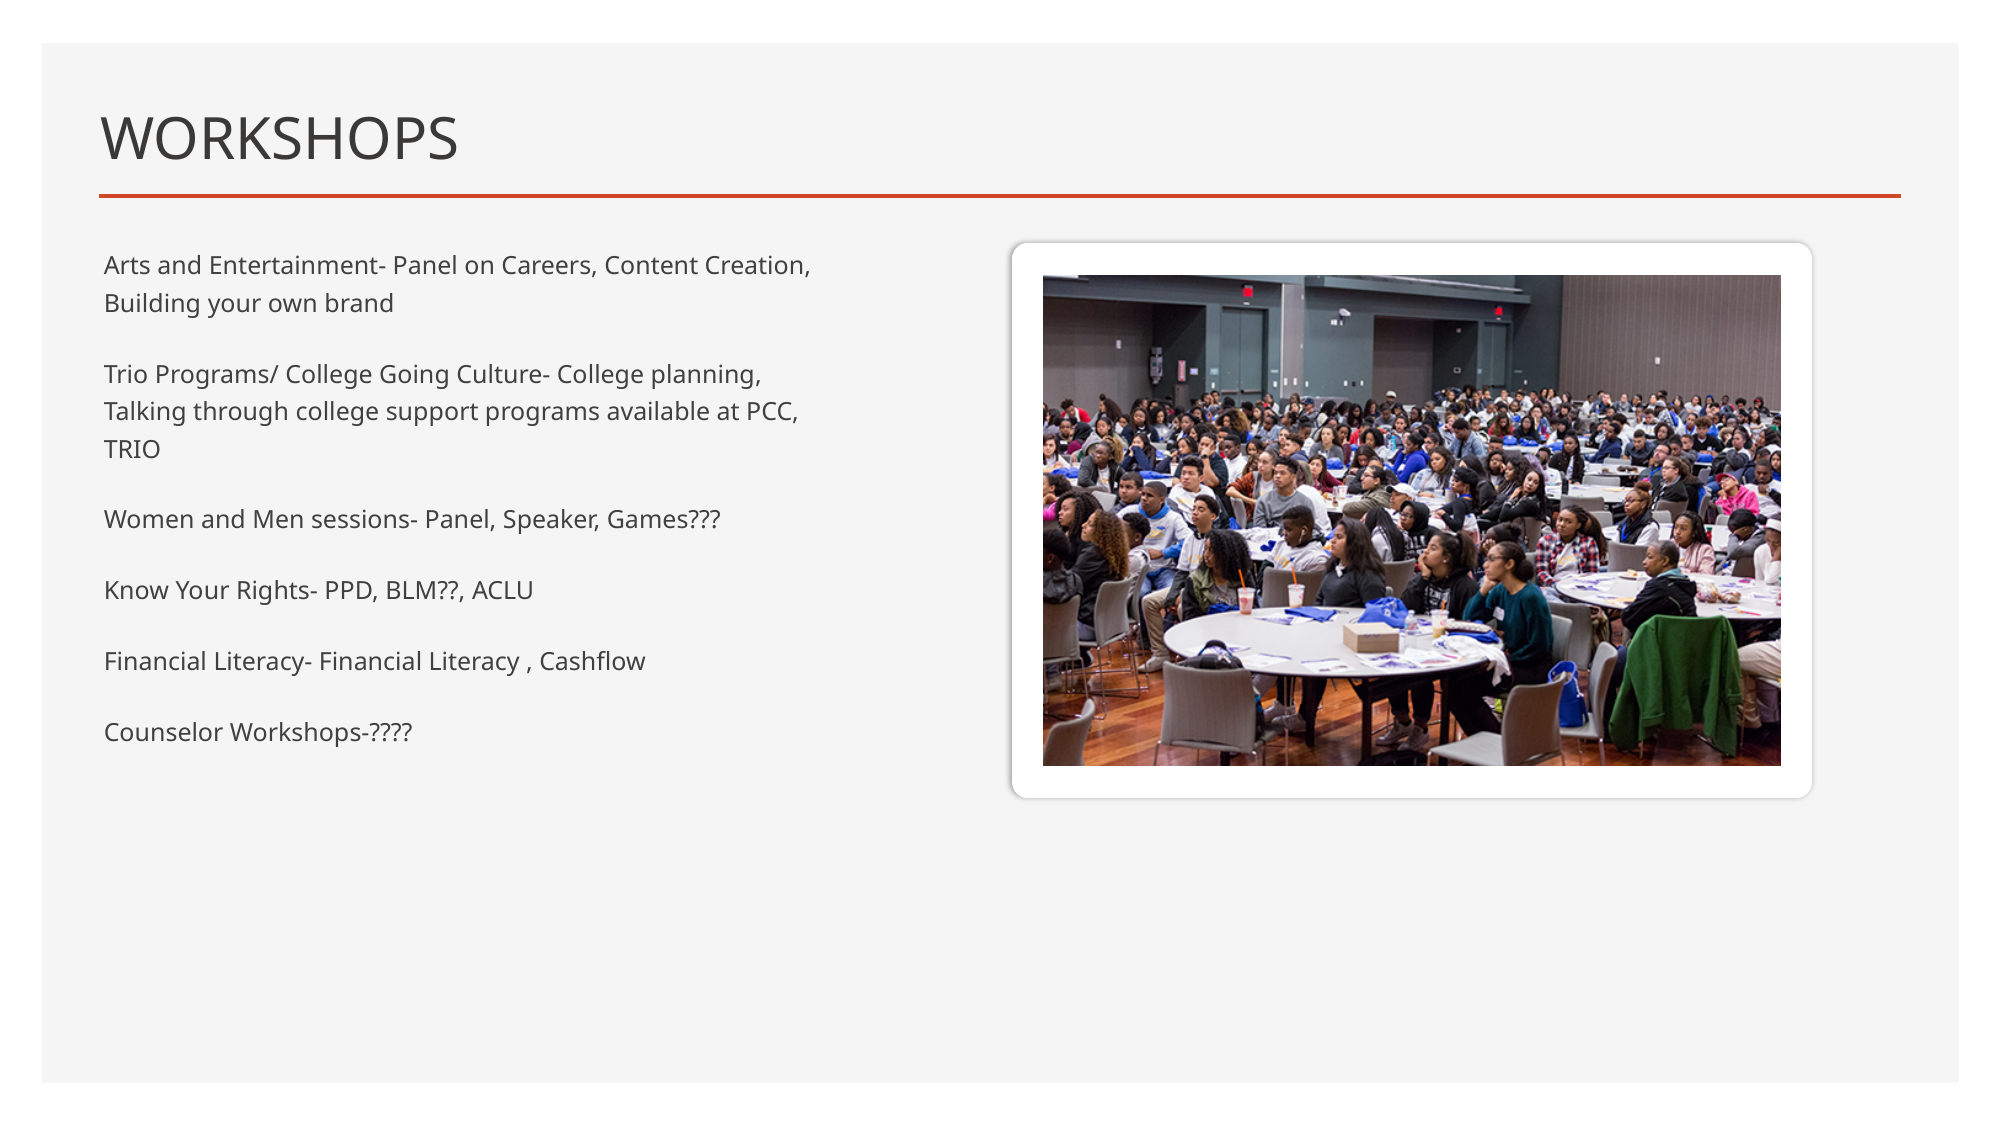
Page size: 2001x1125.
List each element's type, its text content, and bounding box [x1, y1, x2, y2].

list Arts and Entertainment- Panel on Careers, Content Creation, Building your own brand Trio Programs/ College Going Culture- College planning, Talking through college support programs available at PCC, TRIO Women and Men sessions- Panel, Speaker, Games??? Know Your Rights- PPD, BLM??, ACLU Financial Literacy- Financial Literacy , Cashflow Counselor Workshops-???? [88, 234, 837, 1021]
title WORKSHOPS [85, 73, 1214, 179]
picture [1043, 274, 1781, 767]
